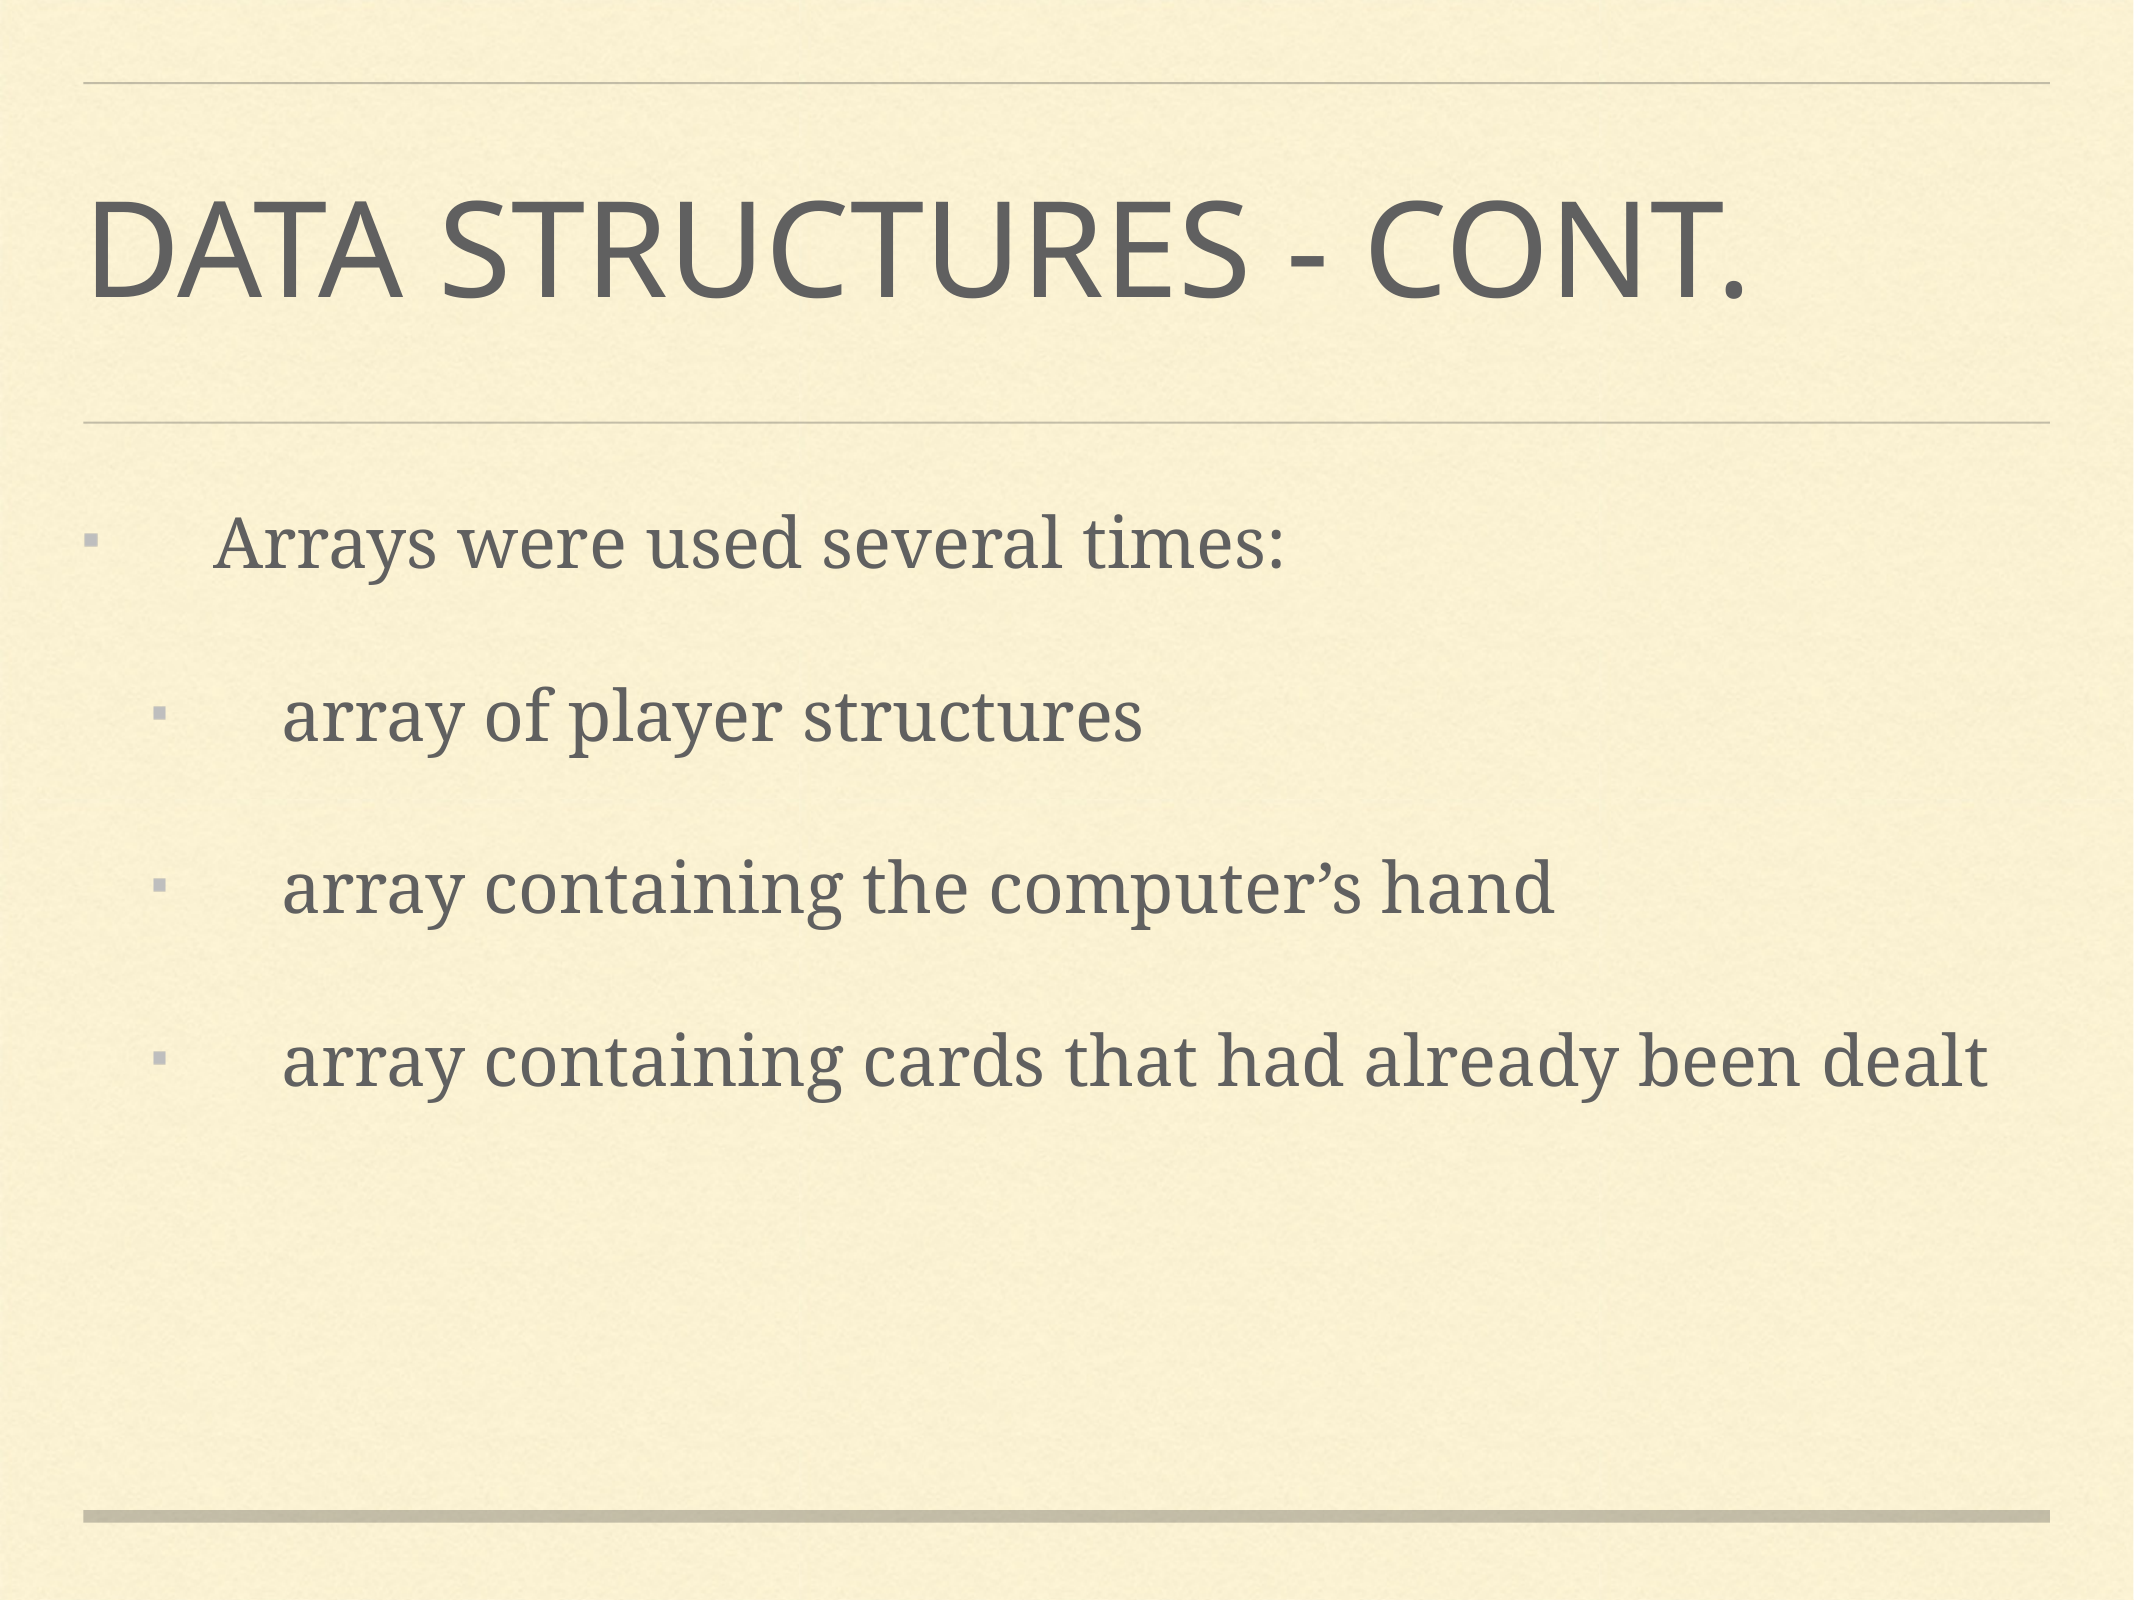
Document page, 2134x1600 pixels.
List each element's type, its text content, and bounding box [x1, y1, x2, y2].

title Data Structures - Cont. [82, 97, 2051, 411]
list Arrays were used several times: array of player structures array containing the computer’s hand array containing cards that had already been dealt [82, 497, 2051, 1438]
picture [0, 0, 2134, 1600]
